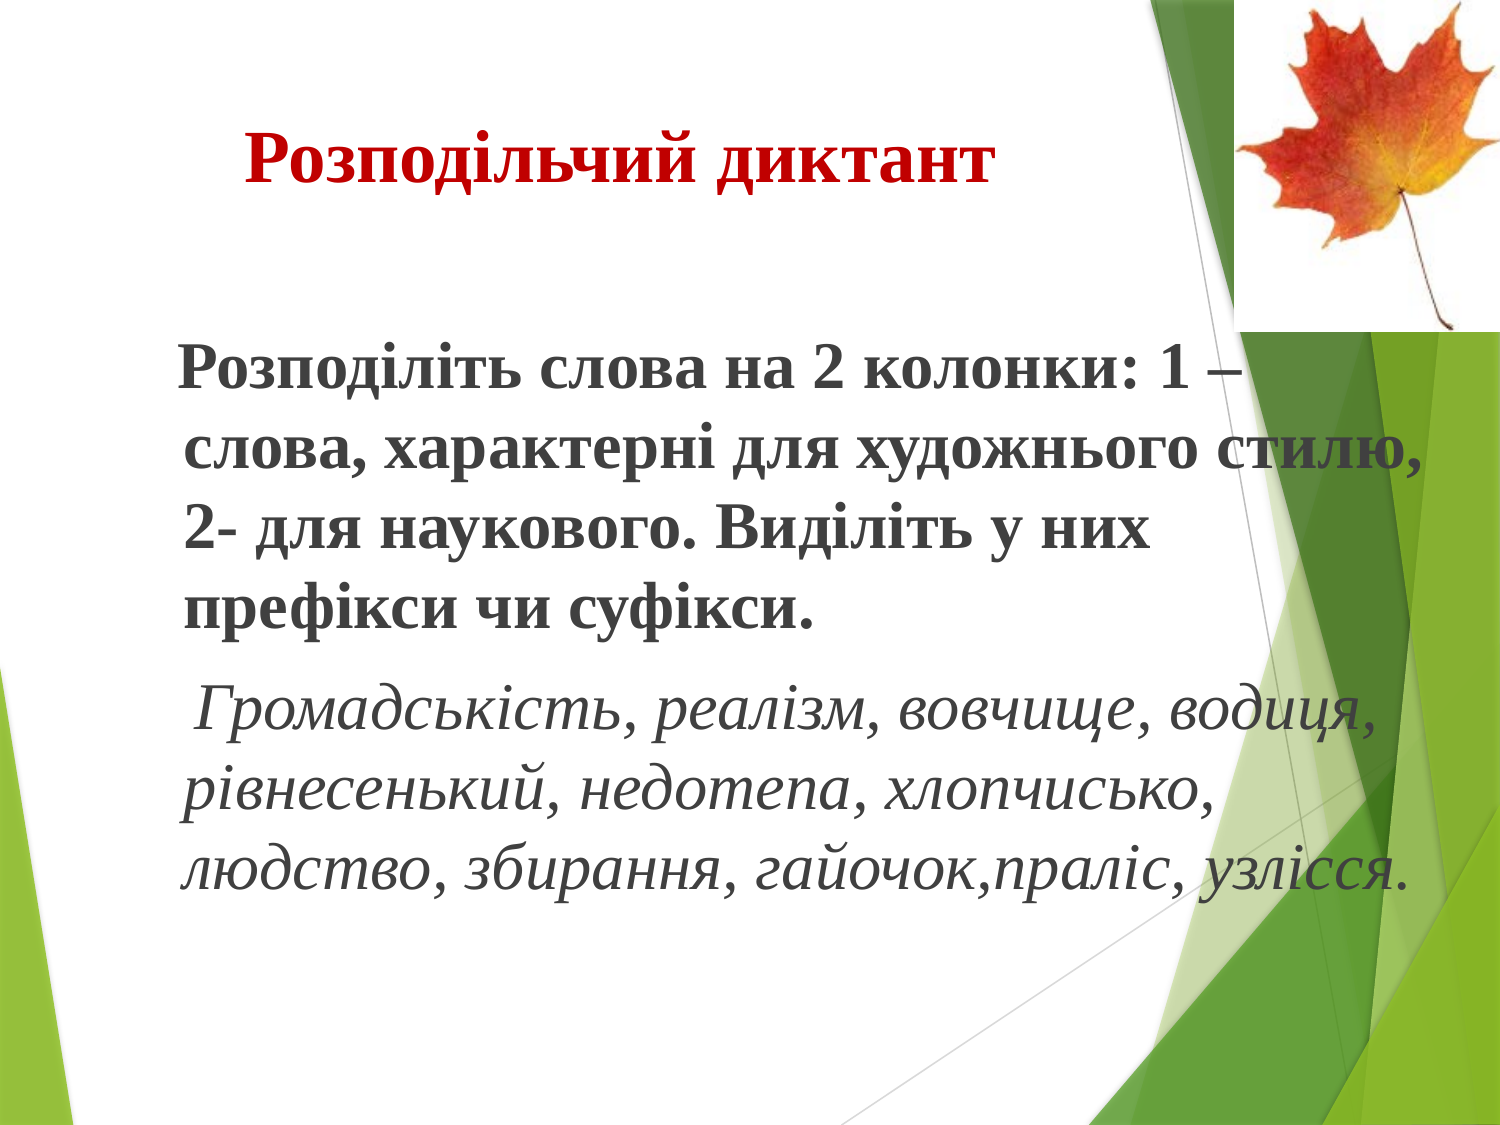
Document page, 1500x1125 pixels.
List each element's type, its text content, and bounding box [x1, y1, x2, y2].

list Розподіліть слова на 2 колонки: 1 – слова, характерні для художнього стилю, 2- для наукового. Виділіть у них префікси чи суфікси. Громадськість, реалізм, вовчище, водиця, рівнесенький, недотепа, хлопчисько, людство, збирання, гайочок,праліс, узлісся. [112, 314, 1459, 992]
title Розподільчий диктант [99, 99, 1142, 317]
picture [1233, 0, 1500, 332]
